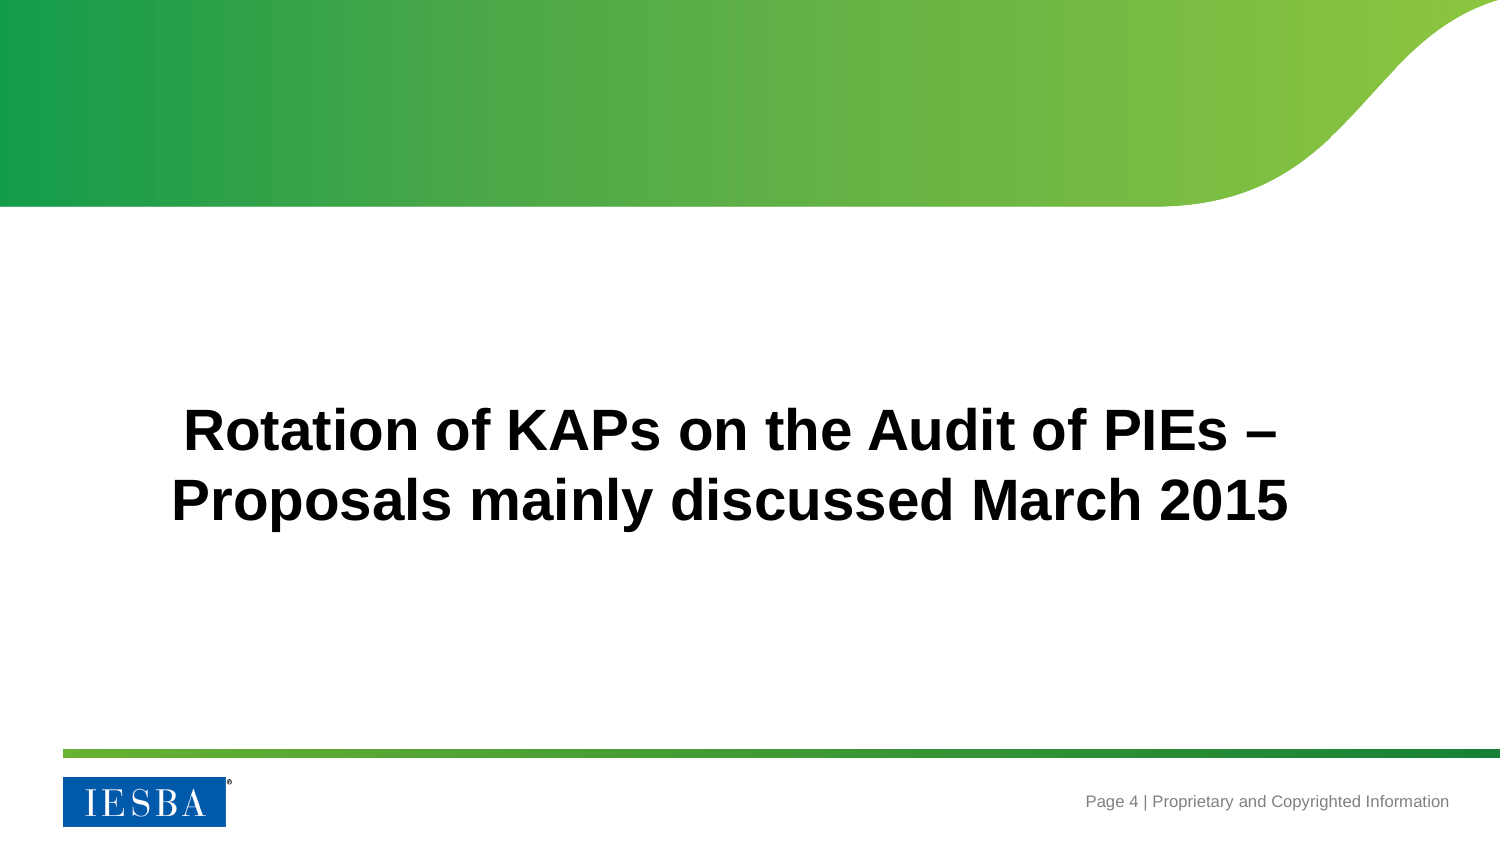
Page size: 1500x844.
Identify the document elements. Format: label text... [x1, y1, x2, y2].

picture [63, 777, 232, 827]
picture [0, 0, 1500, 207]
list Rotation of KAPs on the Audit of PIEs – Proposals mainly discussed March 2015 [37, 384, 1425, 510]
